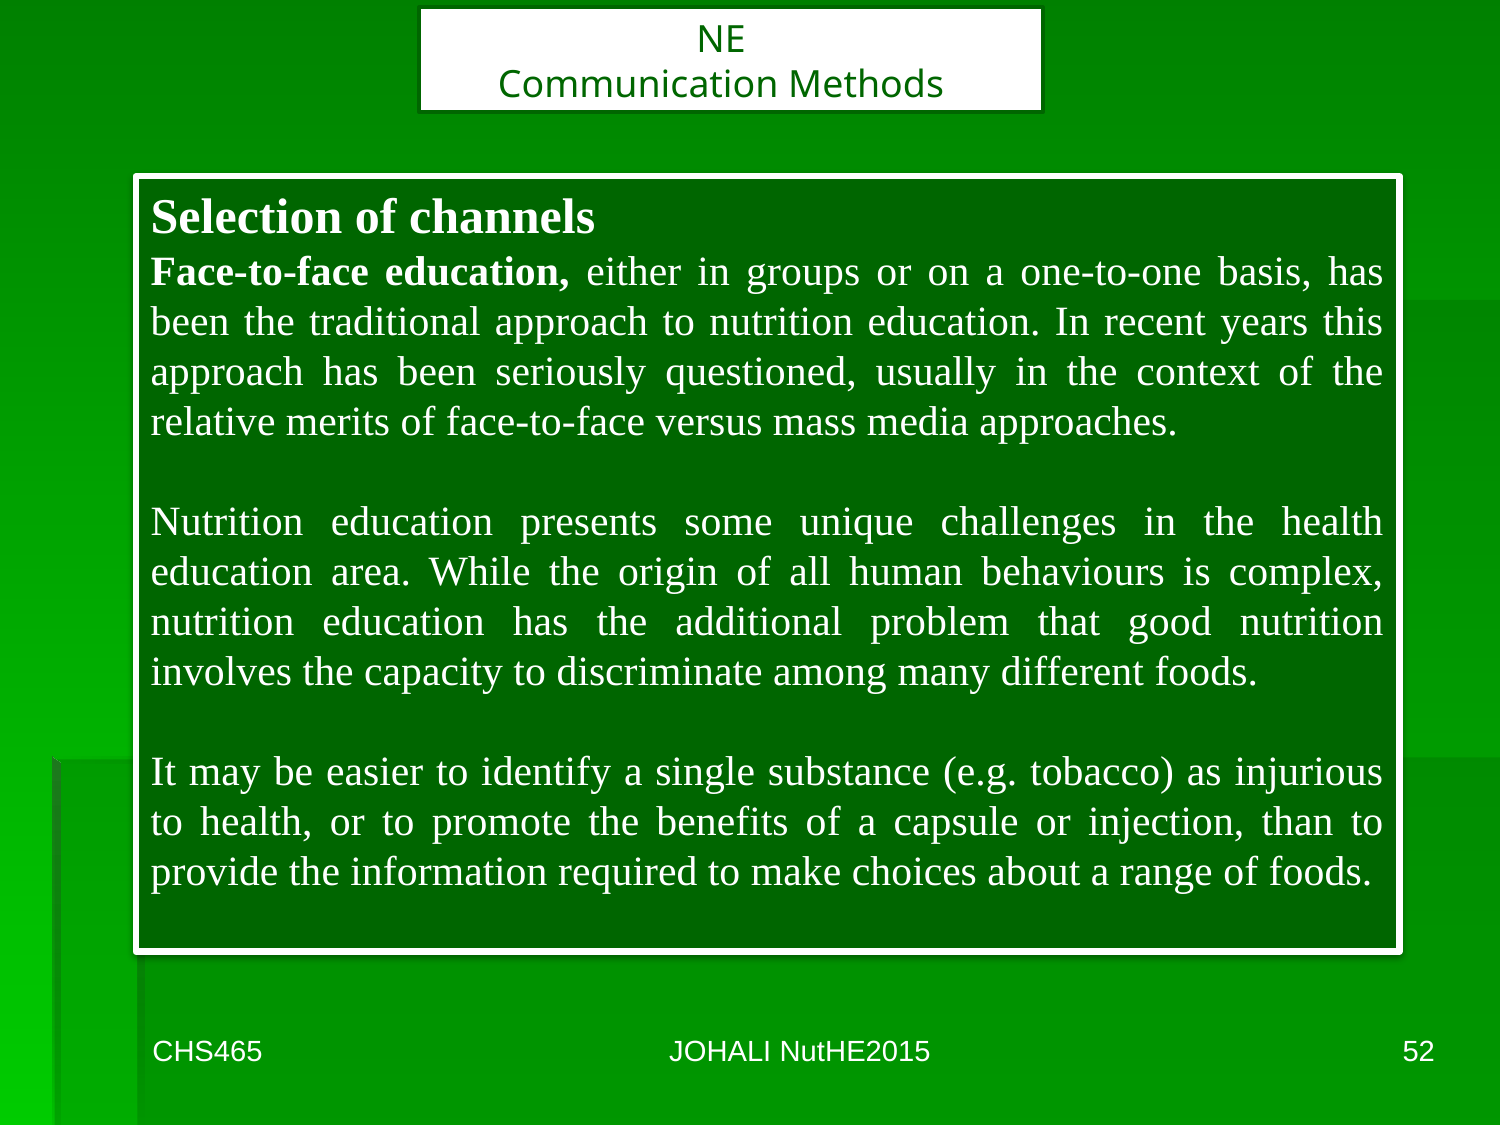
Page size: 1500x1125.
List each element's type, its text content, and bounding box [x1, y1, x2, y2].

text_box Selection of channels Face-to-face education, either in groups or on a one-to-one basis, has been the traditional approach to nutrition education. In recent years this approach has been seriously questioned, usually in the context of the relative merits of face-to-face versus mass media approaches. Nutrition education presents some unique challenges in the health education area. While the origin of all human behaviours is complex, nutrition education has the additional problem that good nutrition involves the capacity to discriminate among many different foods. It may be easier to identify a single substance (e.g. tobacco) as injurious to health, or to promote the benefits of a capsule or injection, than to provide the information required to make choices about a range of foods. [133, 173, 1403, 955]
footer JOHALI NutHE2015 [562, 1024, 1038, 1103]
text_box NE Communication Methods [417, 5, 1045, 114]
slide_number 52 [1137, 1024, 1451, 1103]
slide_number CHS465 [137, 1024, 450, 1103]
